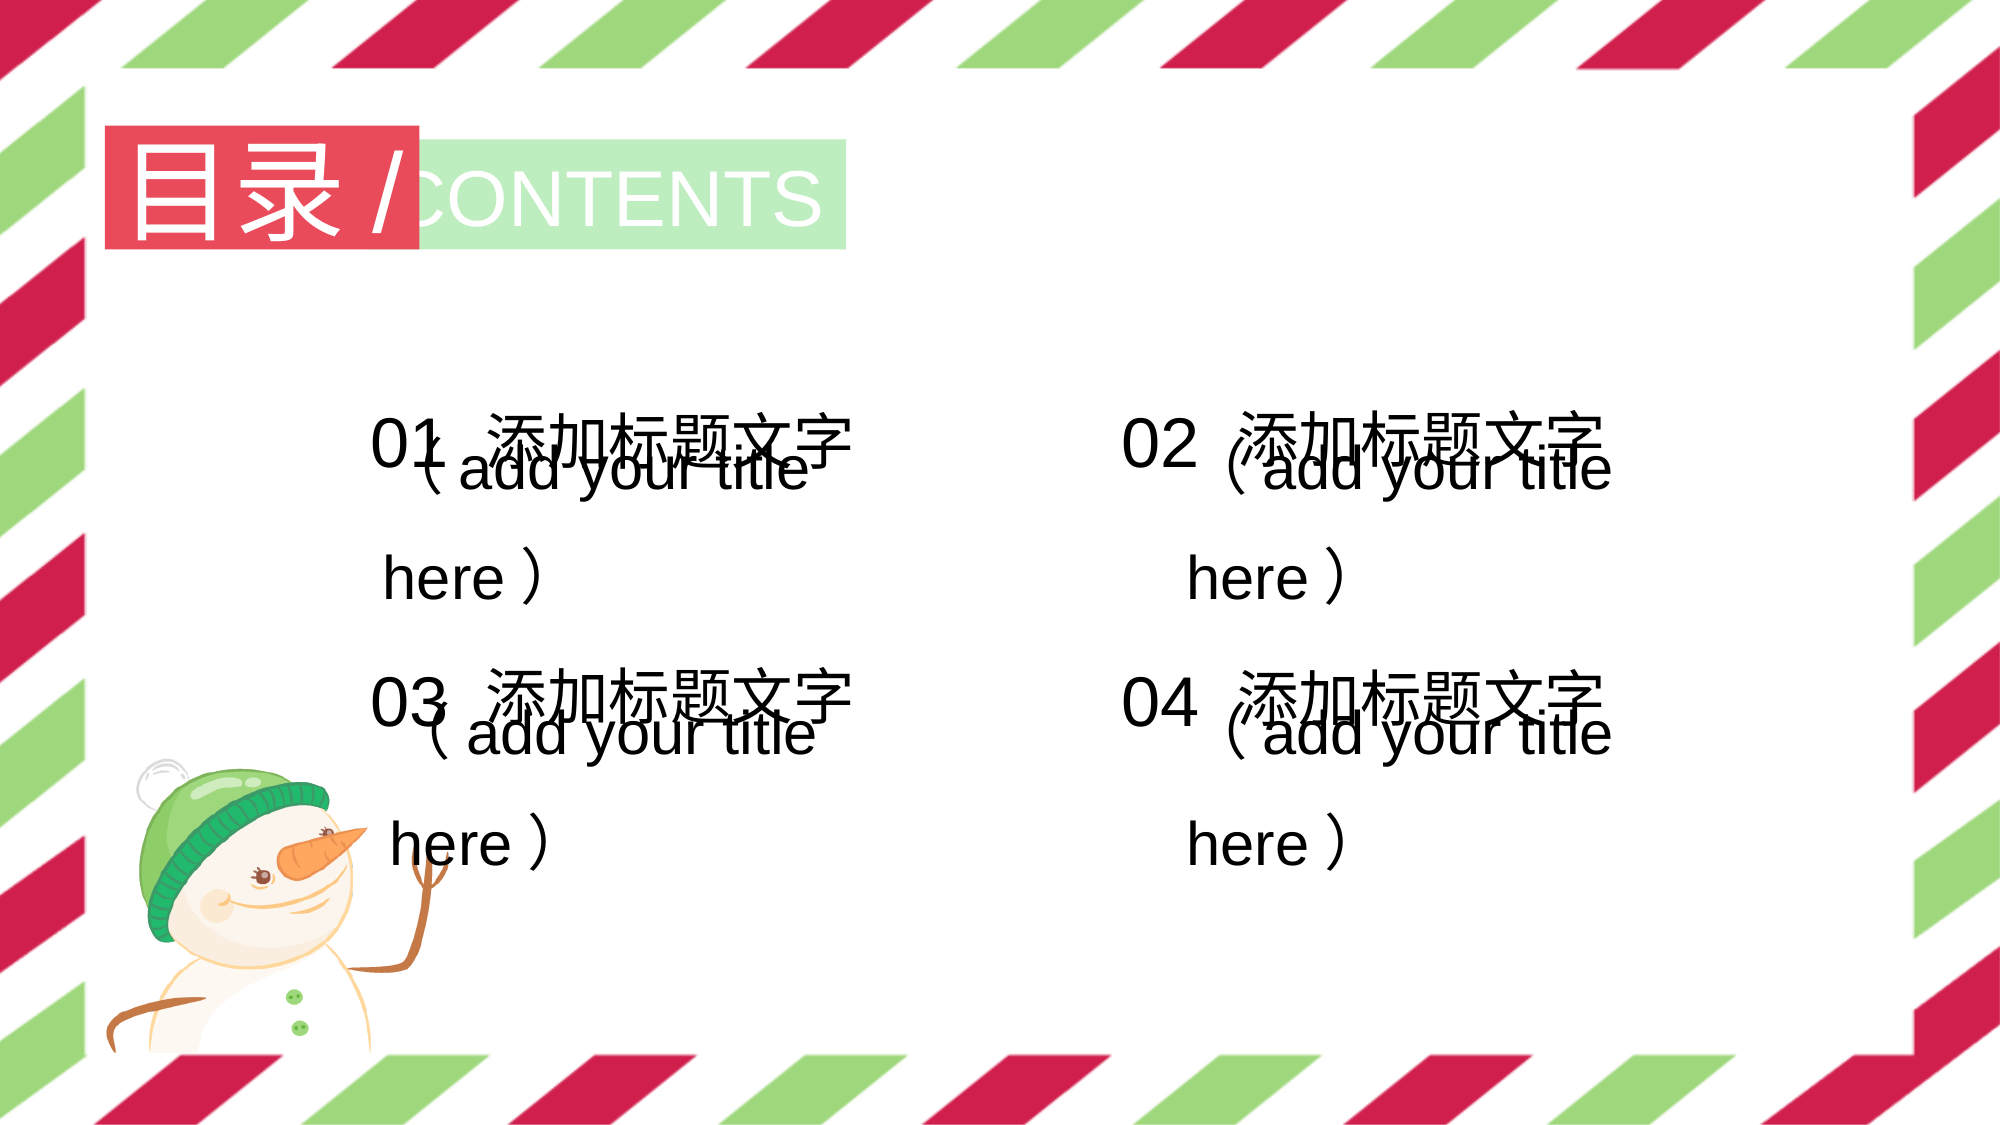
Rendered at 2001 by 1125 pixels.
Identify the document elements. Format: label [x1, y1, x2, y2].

picture [0, 0, 2000, 1125]
text_box [1094, 377, 1800, 559]
text_box [343, 636, 1014, 824]
text_box [343, 377, 1014, 559]
text_box [1094, 636, 1766, 824]
text_box [104, 125, 846, 250]
